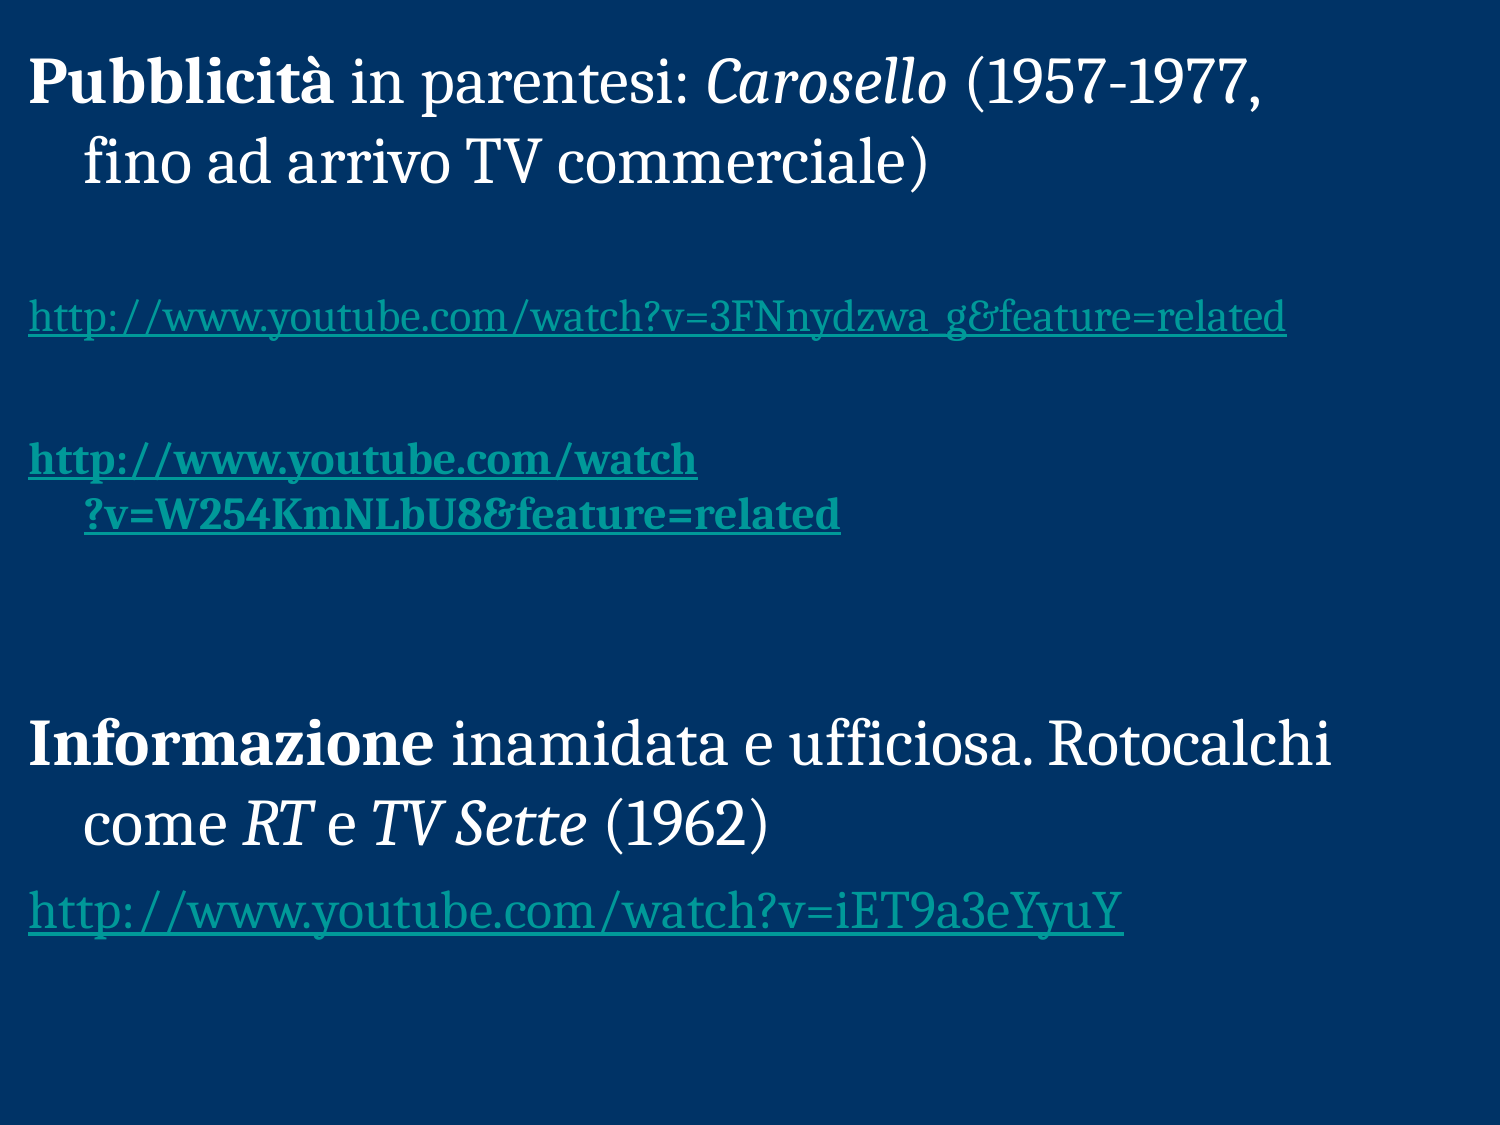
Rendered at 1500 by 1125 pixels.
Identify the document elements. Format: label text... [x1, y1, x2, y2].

list Pubblicità in parentesi: Carosello (1957-1977, fino ad arrivo TV commerciale) http://www.youtube.com/watch?v=3FNnydzwa_g&feature=related http://www.youtube.com/watch?v=W254KmNLbU8&feature=related Informazione inamidata e ufficiosa. Rotocalchi come RT e TV Sette (1962) http://www.youtube.com/watch?v=iET9a3eYyuY [12, 29, 1388, 1125]
